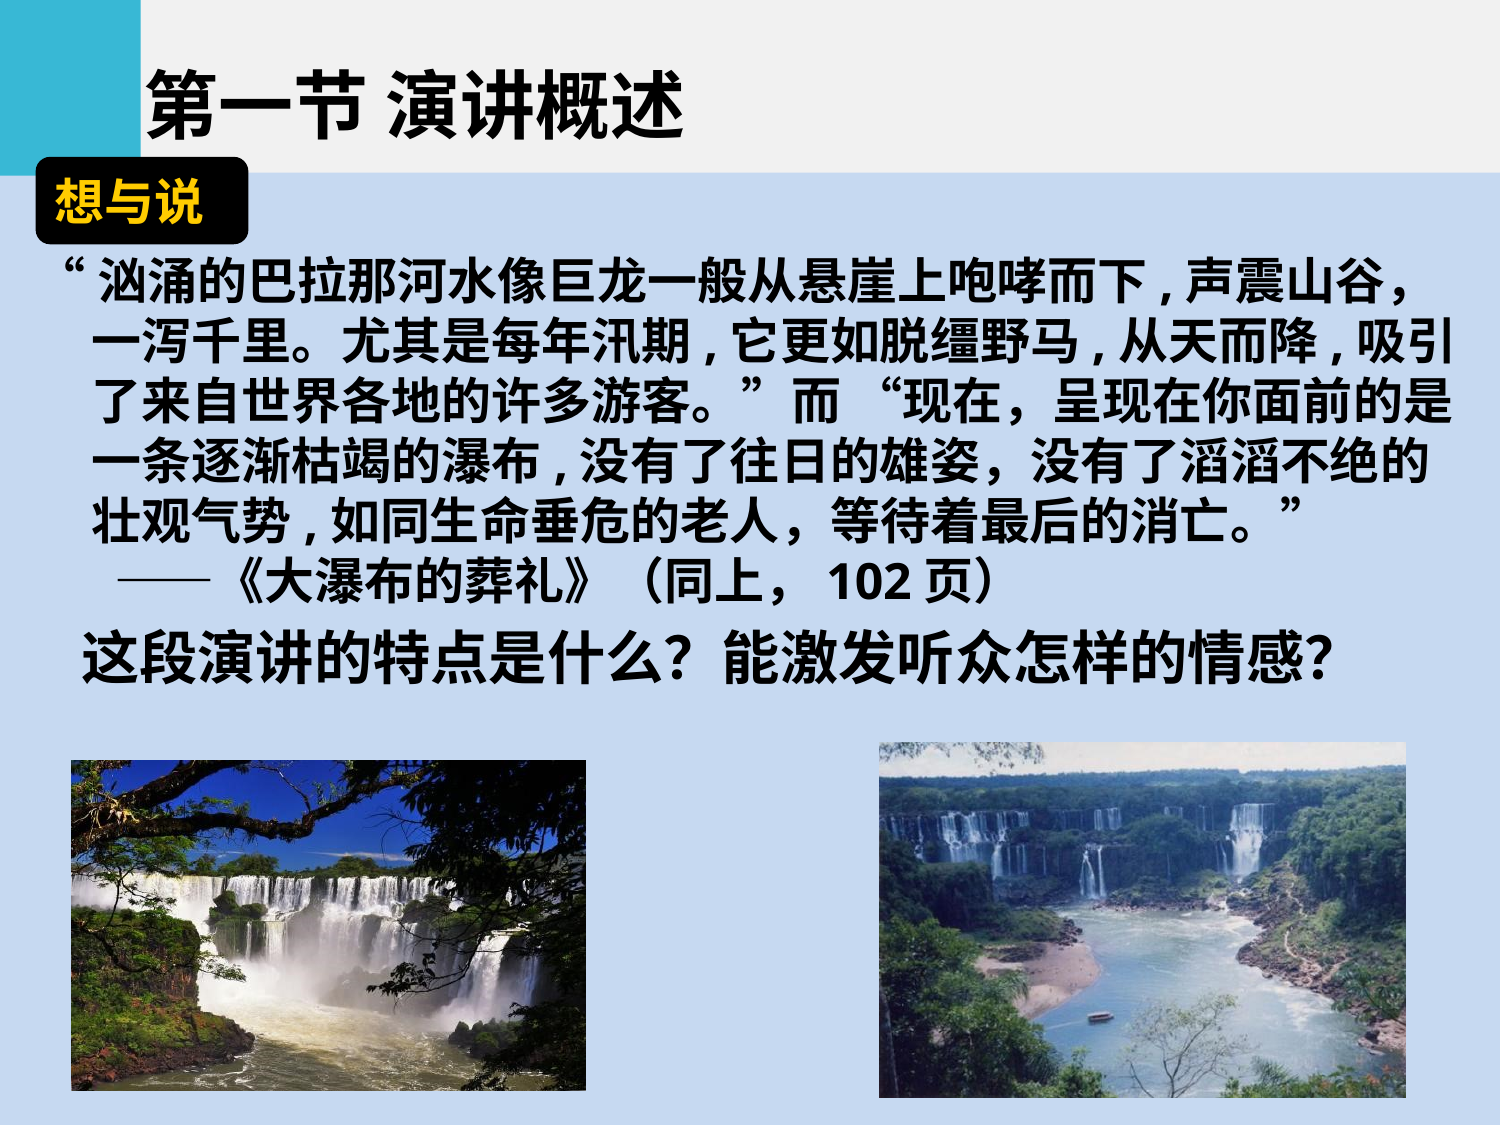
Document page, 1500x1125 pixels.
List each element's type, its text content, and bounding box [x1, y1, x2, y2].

text_box [0, 172, 1500, 1125]
list “汹涌的巴拉那河水像巨龙一般从悬崖上咆哮而下,声震山谷，一泻千里。尤其是每年汛期,它更如脱缰野马,从天而降,吸引了来自世界各地的许多游客。”而 “现在，呈现在你面前的是一条逐渐枯竭的瀑布,没有了往日的雄姿，没有了滔滔不绝的壮观气势,如同生命垂危的老人，等待着最后的消亡。” ——《大瀑布的葬礼》（同上，102页） 这段演讲的特点是什么？能激发听众怎样的情感？ [20, 171, 1480, 1059]
text_box 第一节 演讲概述 [141, 0, 1500, 172]
picture [70, 759, 586, 1092]
picture [879, 742, 1407, 1098]
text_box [175, 92, 244, 148]
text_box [635, 81, 699, 146]
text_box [489, 81, 540, 146]
text_box [0, 0, 141, 176]
text_box 想与说 [33, 154, 251, 247]
